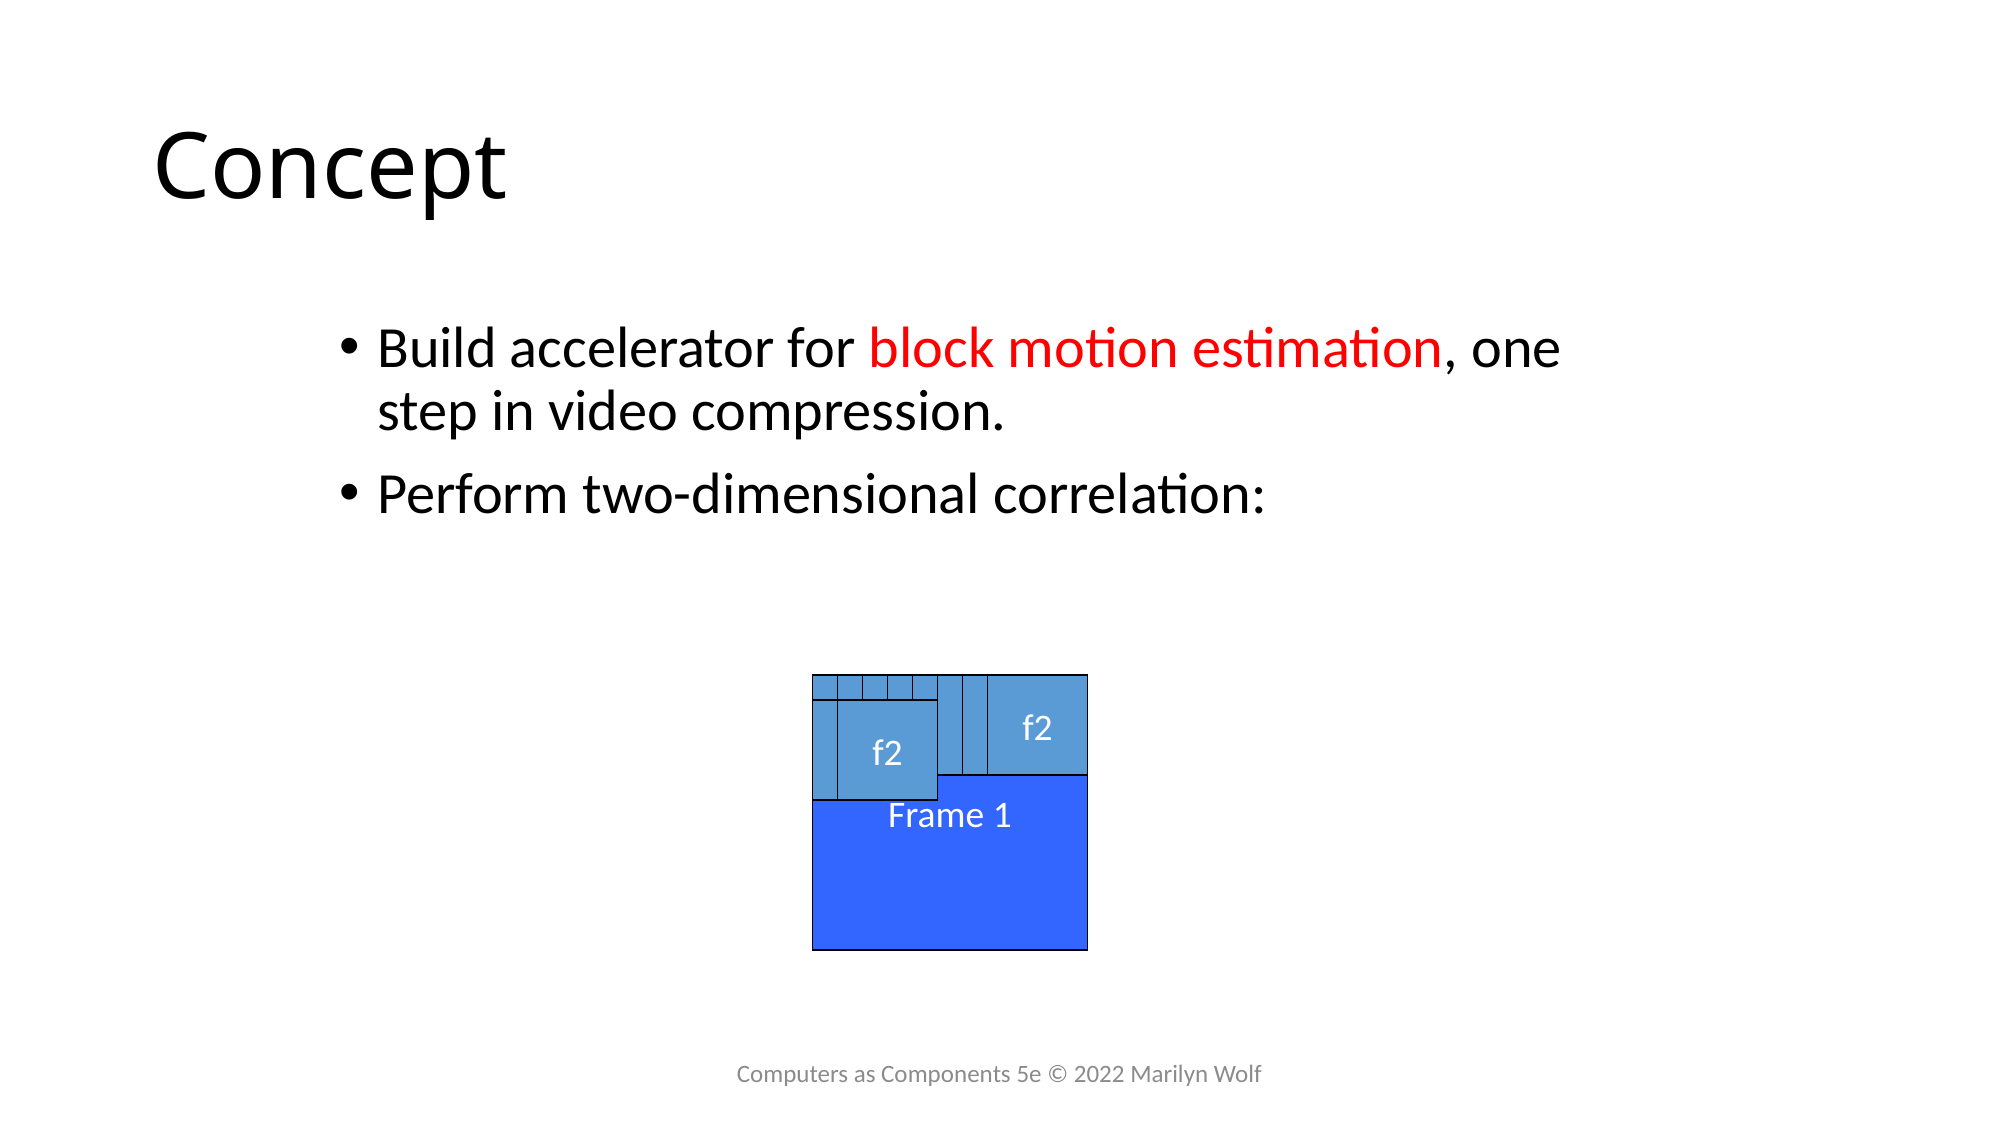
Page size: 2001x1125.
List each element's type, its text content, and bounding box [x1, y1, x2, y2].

text_box f2 [987, 675, 1088, 775]
text_box f2 [937, 675, 962, 775]
text_box f2 [837, 699, 938, 800]
title Concept [137, 59, 1863, 278]
text_box f2 [887, 675, 912, 699]
list Build accelerator for block motion estimation, one step in video compression. Perform two-dimensional correlation: [324, 309, 1667, 675]
text_box f2 [912, 675, 937, 699]
text_box f2 [837, 675, 862, 699]
text_box f2 [812, 699, 837, 800]
text_box Frame 1 [812, 775, 1088, 950]
text_box f2 [812, 675, 837, 699]
text_box f2 [962, 675, 987, 775]
text_box f2 [862, 675, 887, 699]
footer Computers as Components 5e © 2022 Marilyn Wolf [662, 1042, 1338, 1103]
